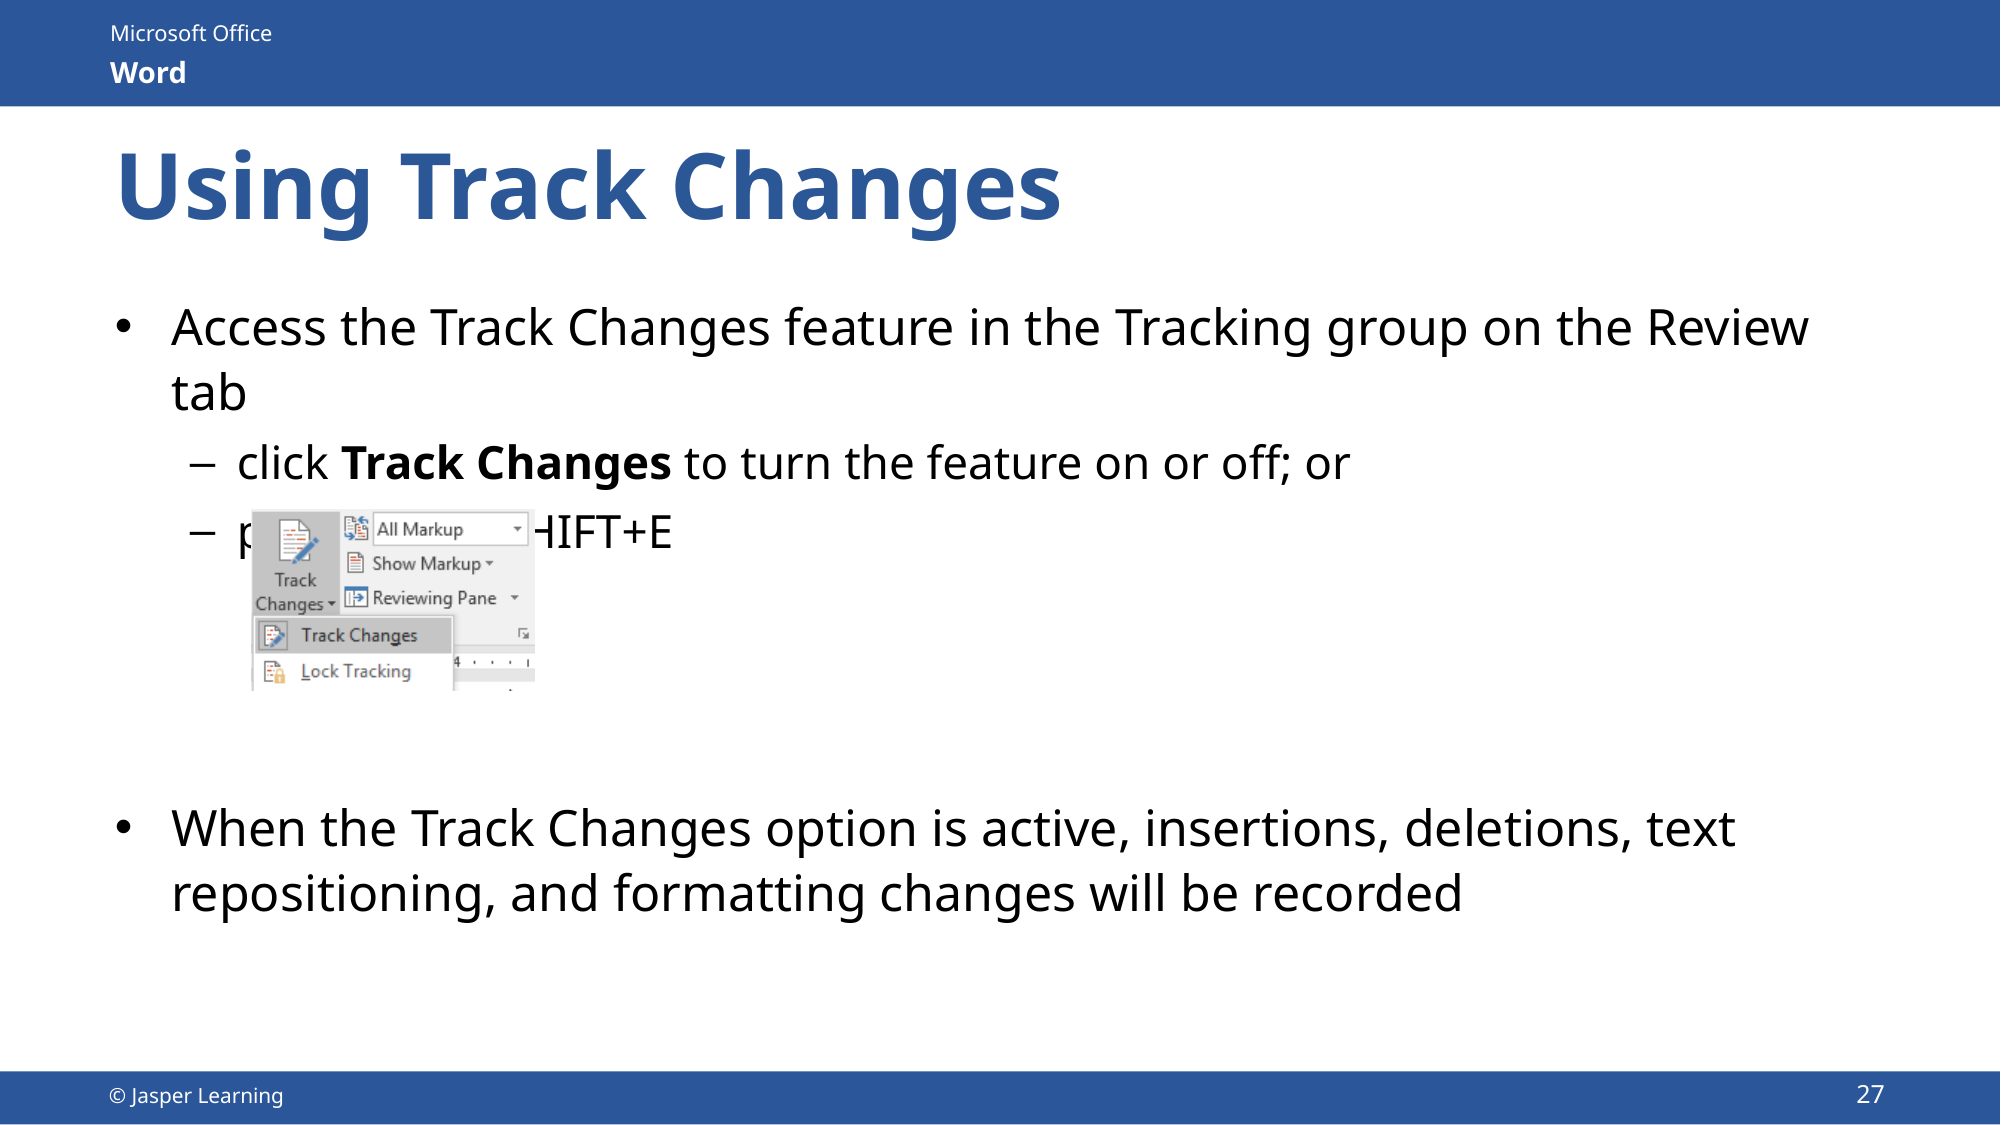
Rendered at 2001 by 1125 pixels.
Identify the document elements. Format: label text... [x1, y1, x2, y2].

slide_number 27 [1433, 1065, 1900, 1125]
footer © Jasper Learning [94, 1066, 769, 1125]
title Using Track Changes [99, 118, 1866, 248]
picture [251, 509, 535, 691]
list Access the Track Changes feature in the Tracking group on the Review tab click Track Changes to turn the feature on or off; or press CTRL+SHIFT+E When the Track Changes option is active, insertions, deletions, text repositioning, and formatting changes will be recorded [99, 283, 1900, 1026]
